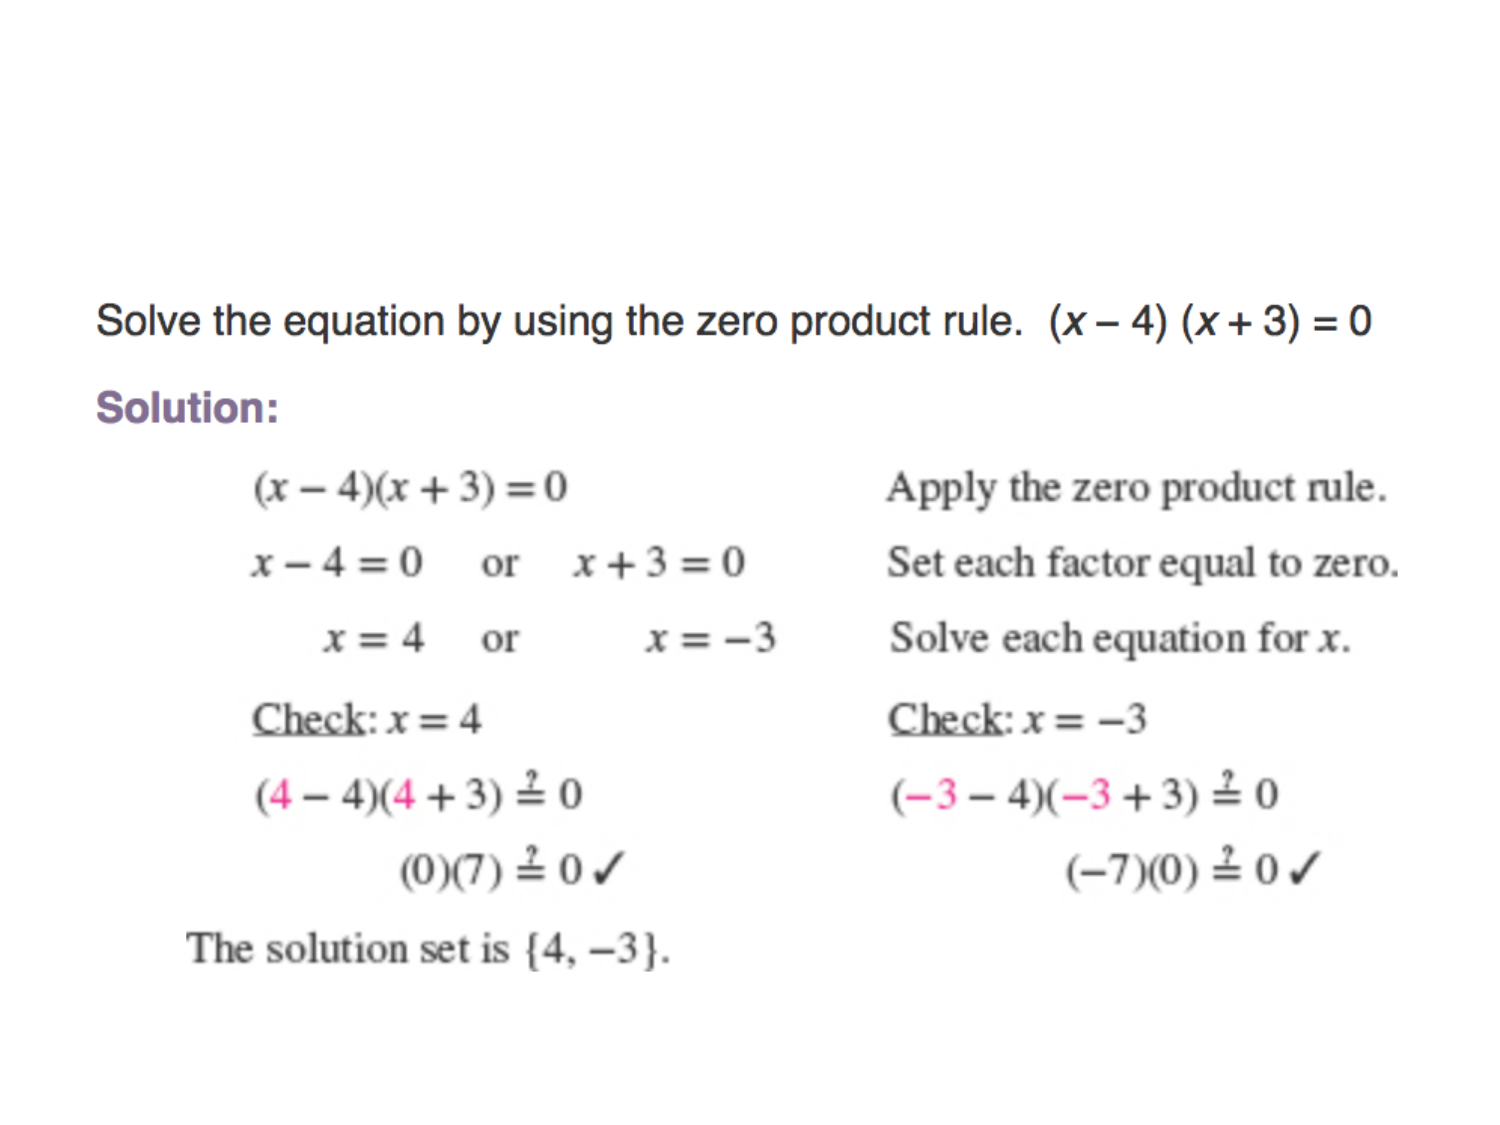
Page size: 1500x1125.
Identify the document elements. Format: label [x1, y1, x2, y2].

list [74, 262, 1426, 1006]
